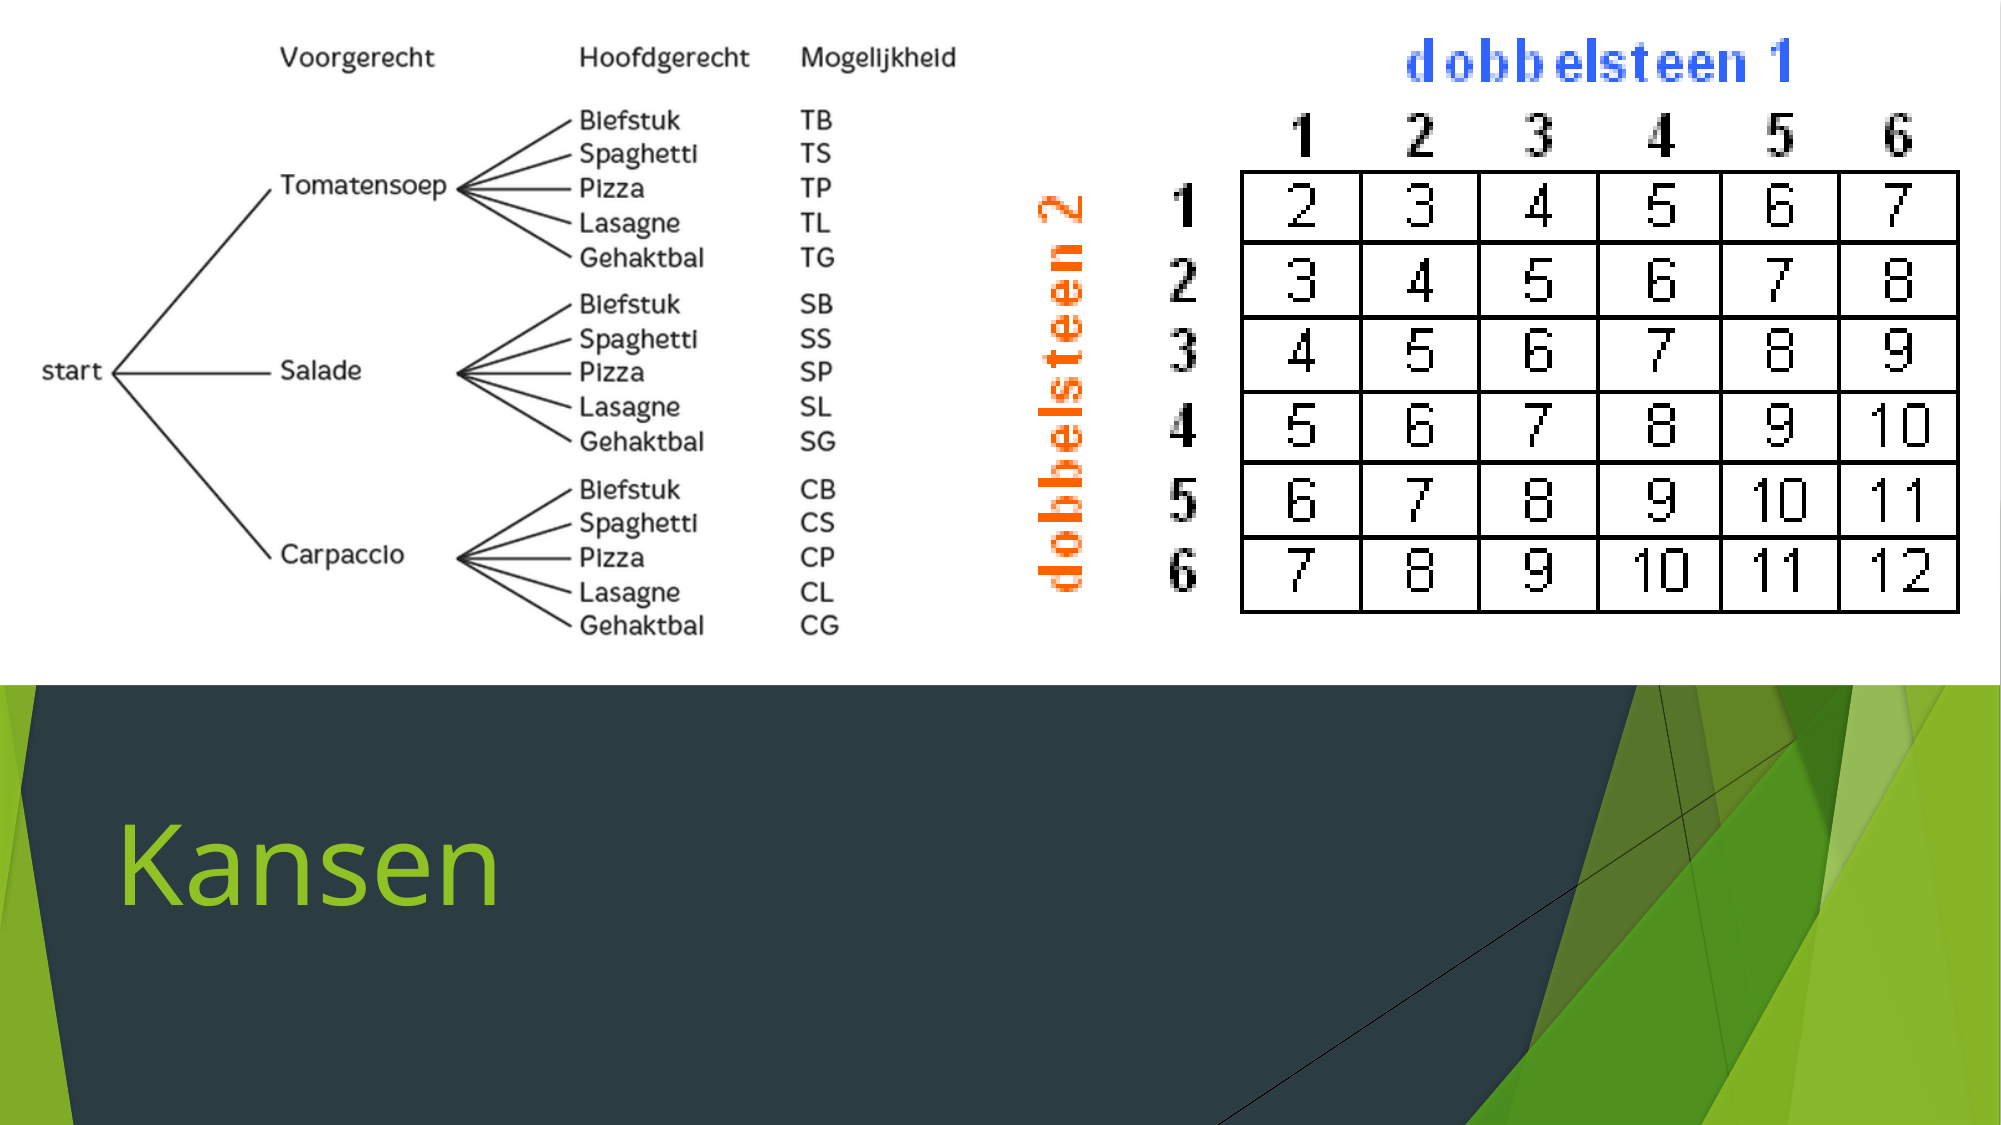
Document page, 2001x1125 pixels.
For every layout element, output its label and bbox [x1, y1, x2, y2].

picture [1006, 0, 2000, 672]
text_box [0, 0, 2000, 1125]
picture [0, 0, 993, 672]
